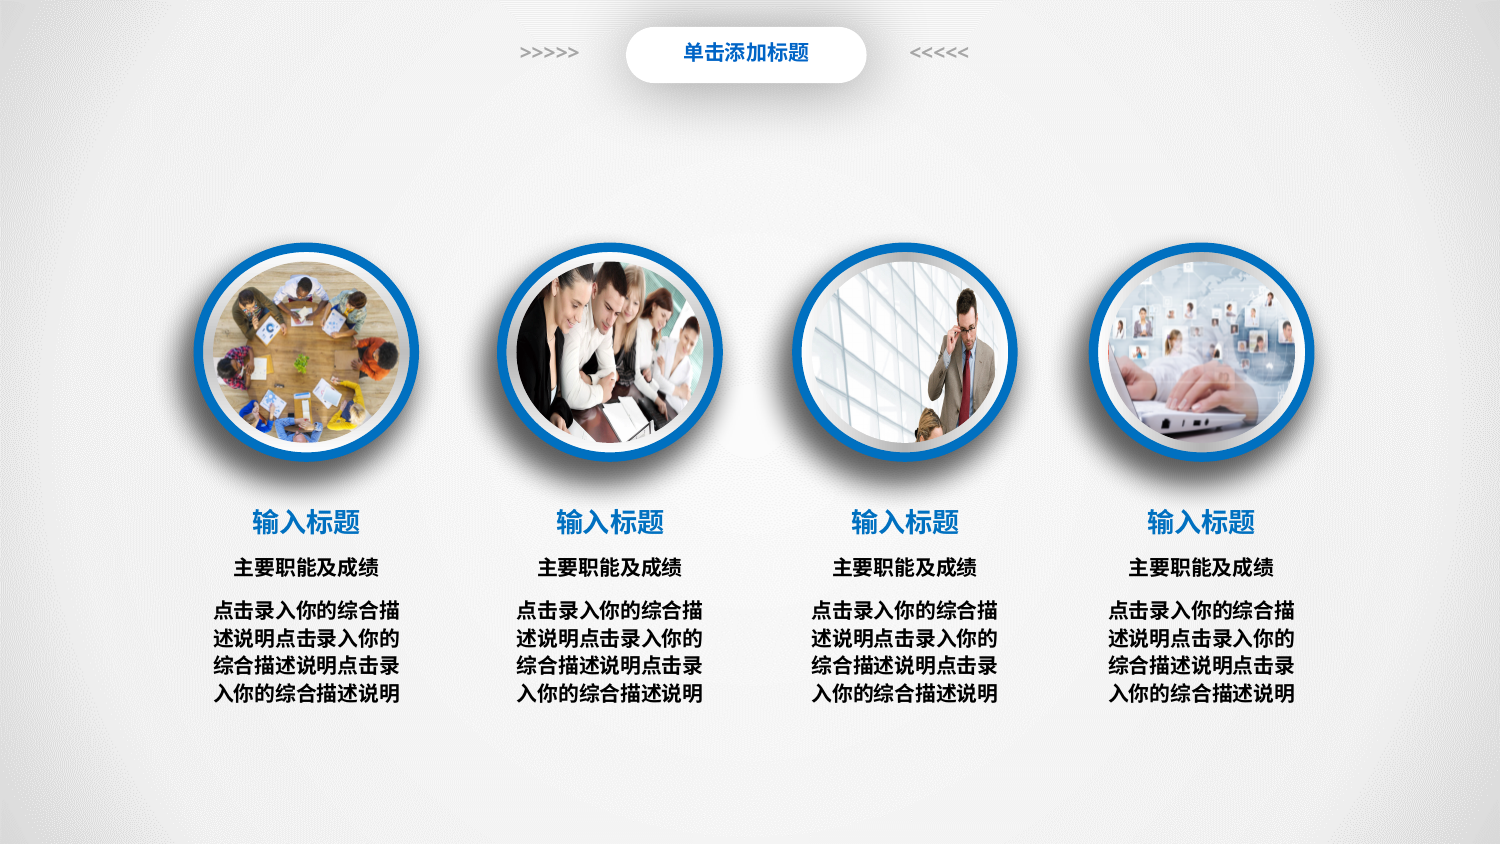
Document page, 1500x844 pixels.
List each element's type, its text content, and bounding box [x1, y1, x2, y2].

text_box 输入标题 [824, 501, 986, 542]
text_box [501, 247, 719, 458]
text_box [626, 26, 867, 84]
text_box >>>>> [504, 32, 595, 73]
text_box 点击录入你的综合描述说明点击录入你的综合描述说明点击录入你的综合描述说明 [794, 591, 1016, 709]
text_box 输入标题 [529, 501, 691, 542]
text_box 输入标题 [225, 501, 387, 542]
text_box 主要职能及成绩 [216, 550, 396, 584]
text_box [796, 247, 1013, 458]
text_box 主要职能及成绩 [520, 550, 700, 584]
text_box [198, 247, 415, 458]
text_box 主要职能及成绩 [1112, 550, 1291, 584]
text_box 输入标题 [1121, 501, 1283, 542]
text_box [1093, 247, 1310, 458]
text_box 点击录入你的综合描述说明点击录入你的综合描述说明点击录入你的综合描述说明 [499, 591, 721, 709]
text_box <<<<< [894, 32, 985, 73]
picture [0, 0, 1500, 844]
text_box 点击录入你的综合描述说明点击录入你的综合描述说明点击录入你的综合描述说明 [196, 591, 417, 709]
text_box 主要职能及成绩 [815, 550, 995, 584]
text_box 点击录入你的综合描述说明点击录入你的综合描述说明点击录入你的综合描述说明 [1091, 591, 1312, 709]
